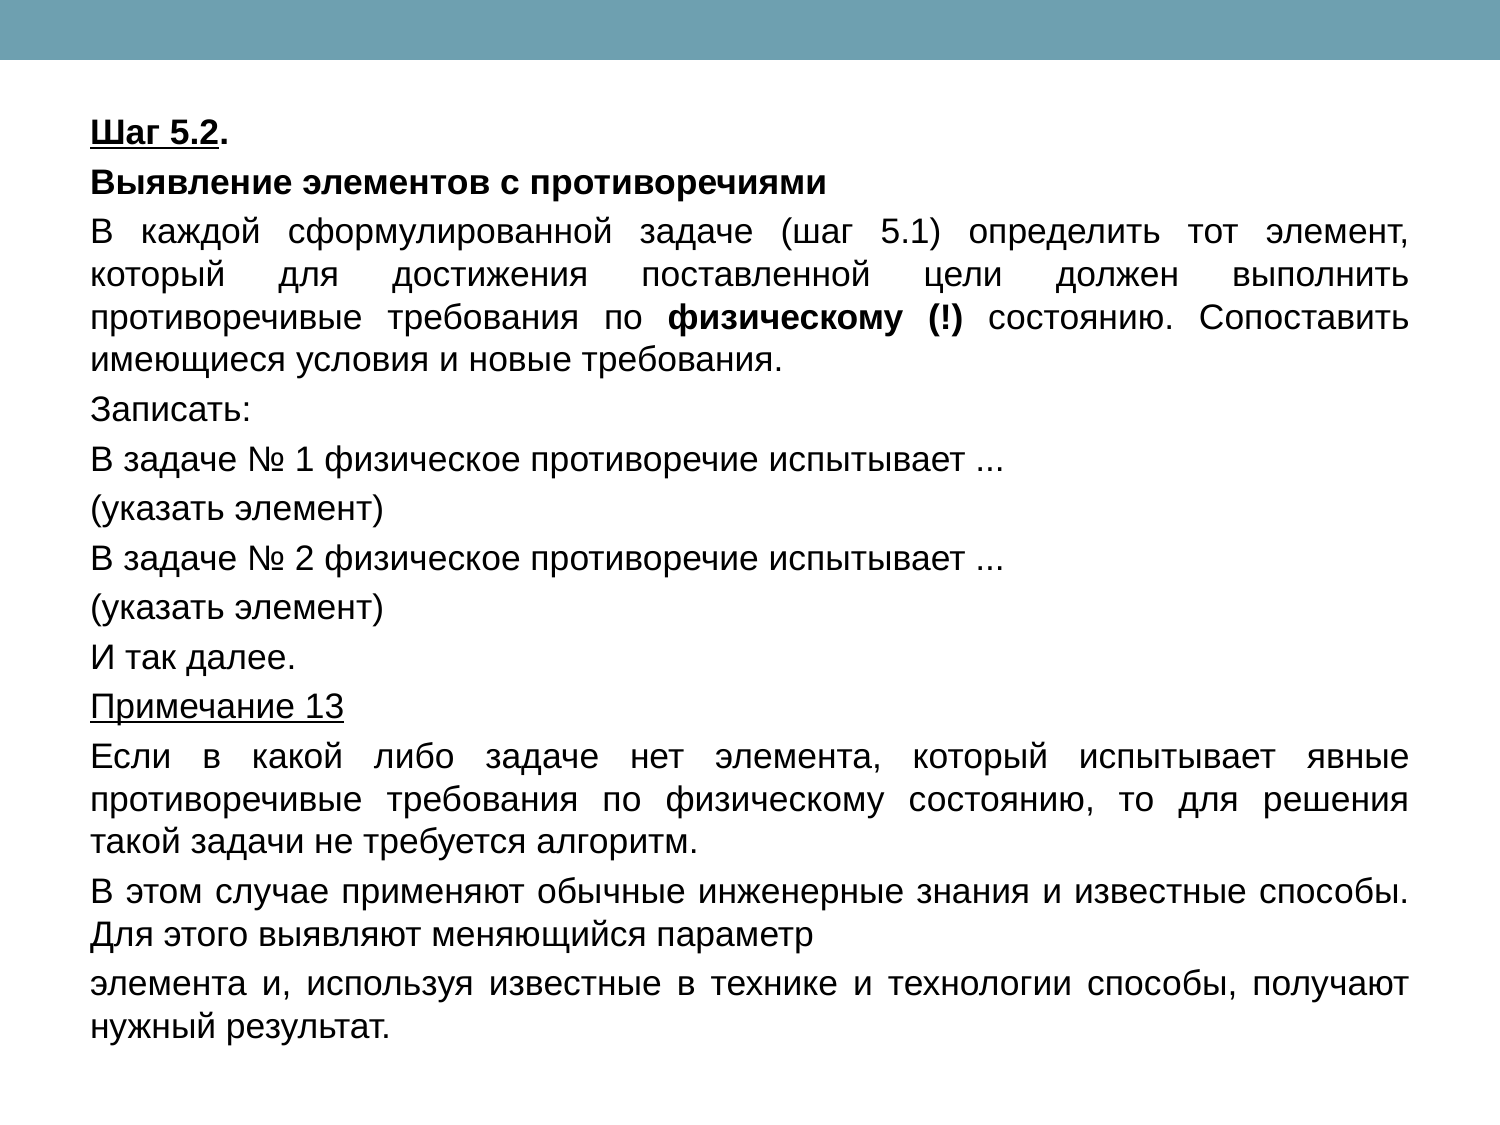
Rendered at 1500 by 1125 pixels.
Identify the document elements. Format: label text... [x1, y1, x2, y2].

list Шаг 5.2. Выявление элементов с противоречиями В каждой сформулированной задаче (шаг 5.1) определить тот элемент, который для достижения поставленной цели должен выполнить противоречивые требования по физическому (!) состоянию. Сопоставить имеющиеся условия и новые требования. Записать: В задаче № 1 физическое противоречие испытывает ... (указать элемент) В задаче № 2 физическое противоречие испытывает ... (указать элемент) И так далее. Примечание 13 Если в какой либо задаче нет элемента, который испытывает явные противоречивые требования по физическому состоянию, то для решения такой задачи не требуется алгоритм. В этом случае применяют обычные инженерные знания и известные способы. Для этого выявляют меняющийся параметр элемента и, используя известные в технике и технологии способы, получают нужный результат. [75, 101, 1425, 1063]
